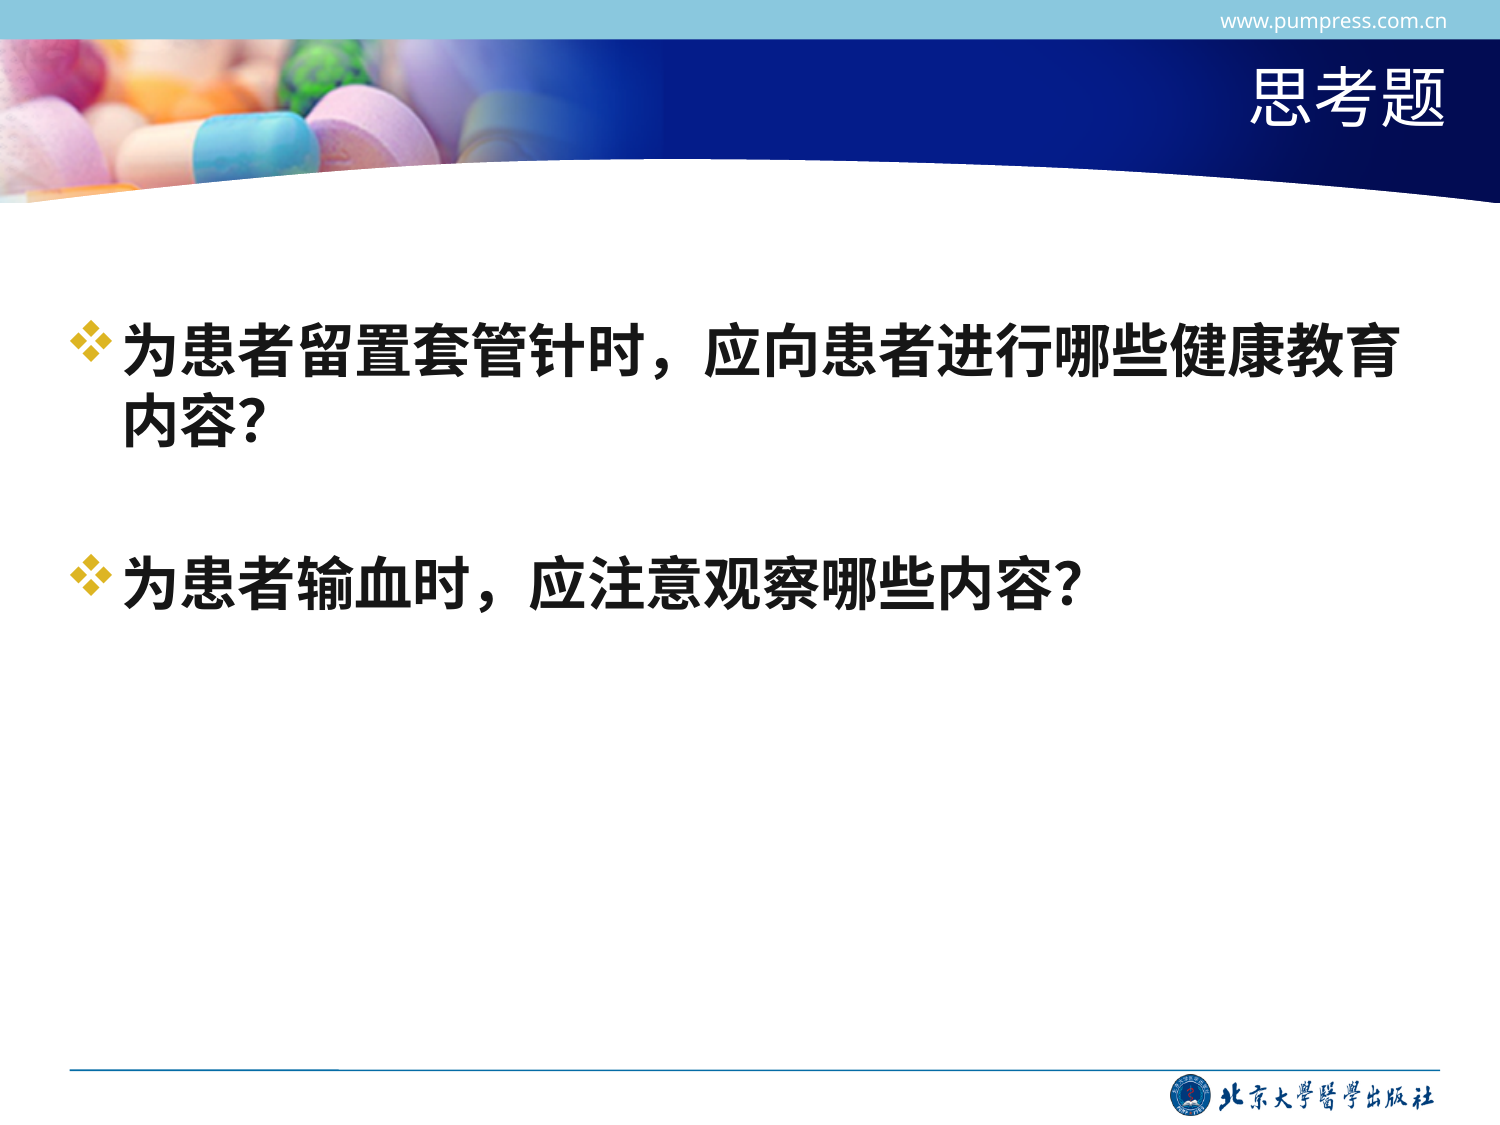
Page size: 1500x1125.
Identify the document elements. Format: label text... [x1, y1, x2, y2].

picture [0, 40, 1500, 203]
title 思考题 [137, 49, 1463, 143]
list 为患者留置套管针时，应向患者进行哪些健康教育内容？ 为患者输血时，应注意观察哪些内容？ [49, 224, 1463, 1026]
picture [1170, 1074, 1436, 1118]
slide_number www.pumpress.com.cn [1024, 0, 1463, 38]
